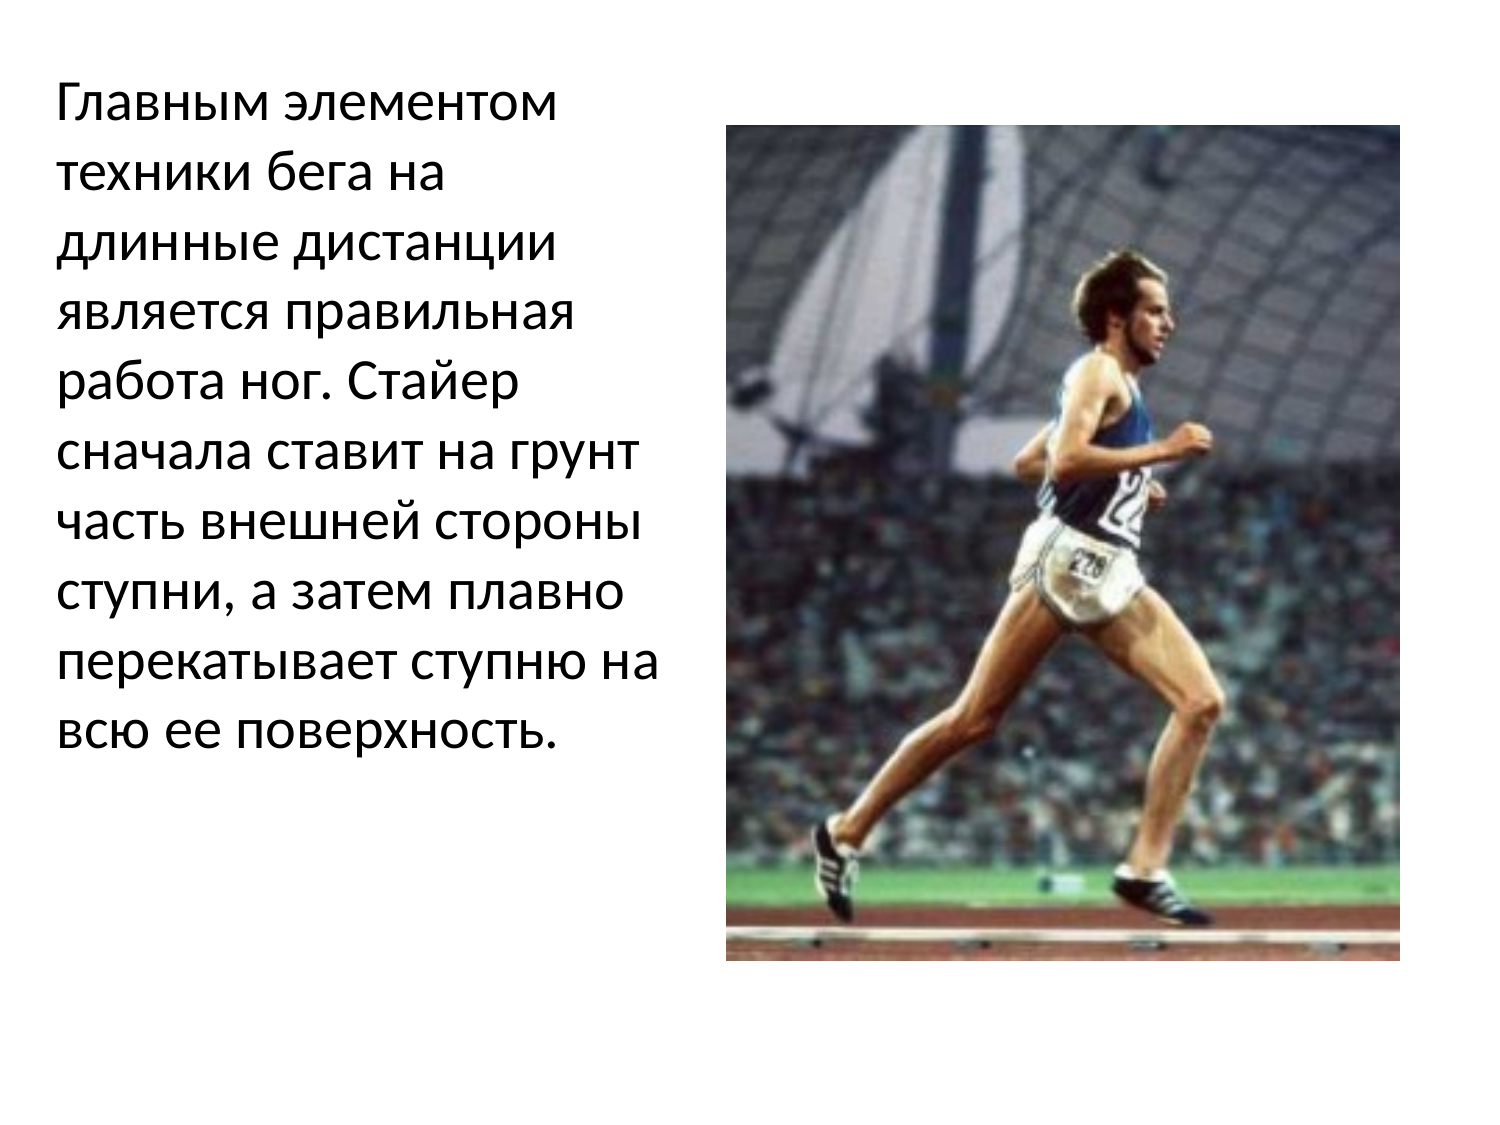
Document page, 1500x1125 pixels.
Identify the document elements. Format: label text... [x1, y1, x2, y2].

picture [726, 125, 1401, 961]
list Главным элементом техники бега на длинные дистанции является правильная работа ног. Стайер сначала ставит на грунт часть внешней стороны ступни, а затем плавно перекатывает ступню на всю ее поверхность. [41, 54, 680, 1035]
